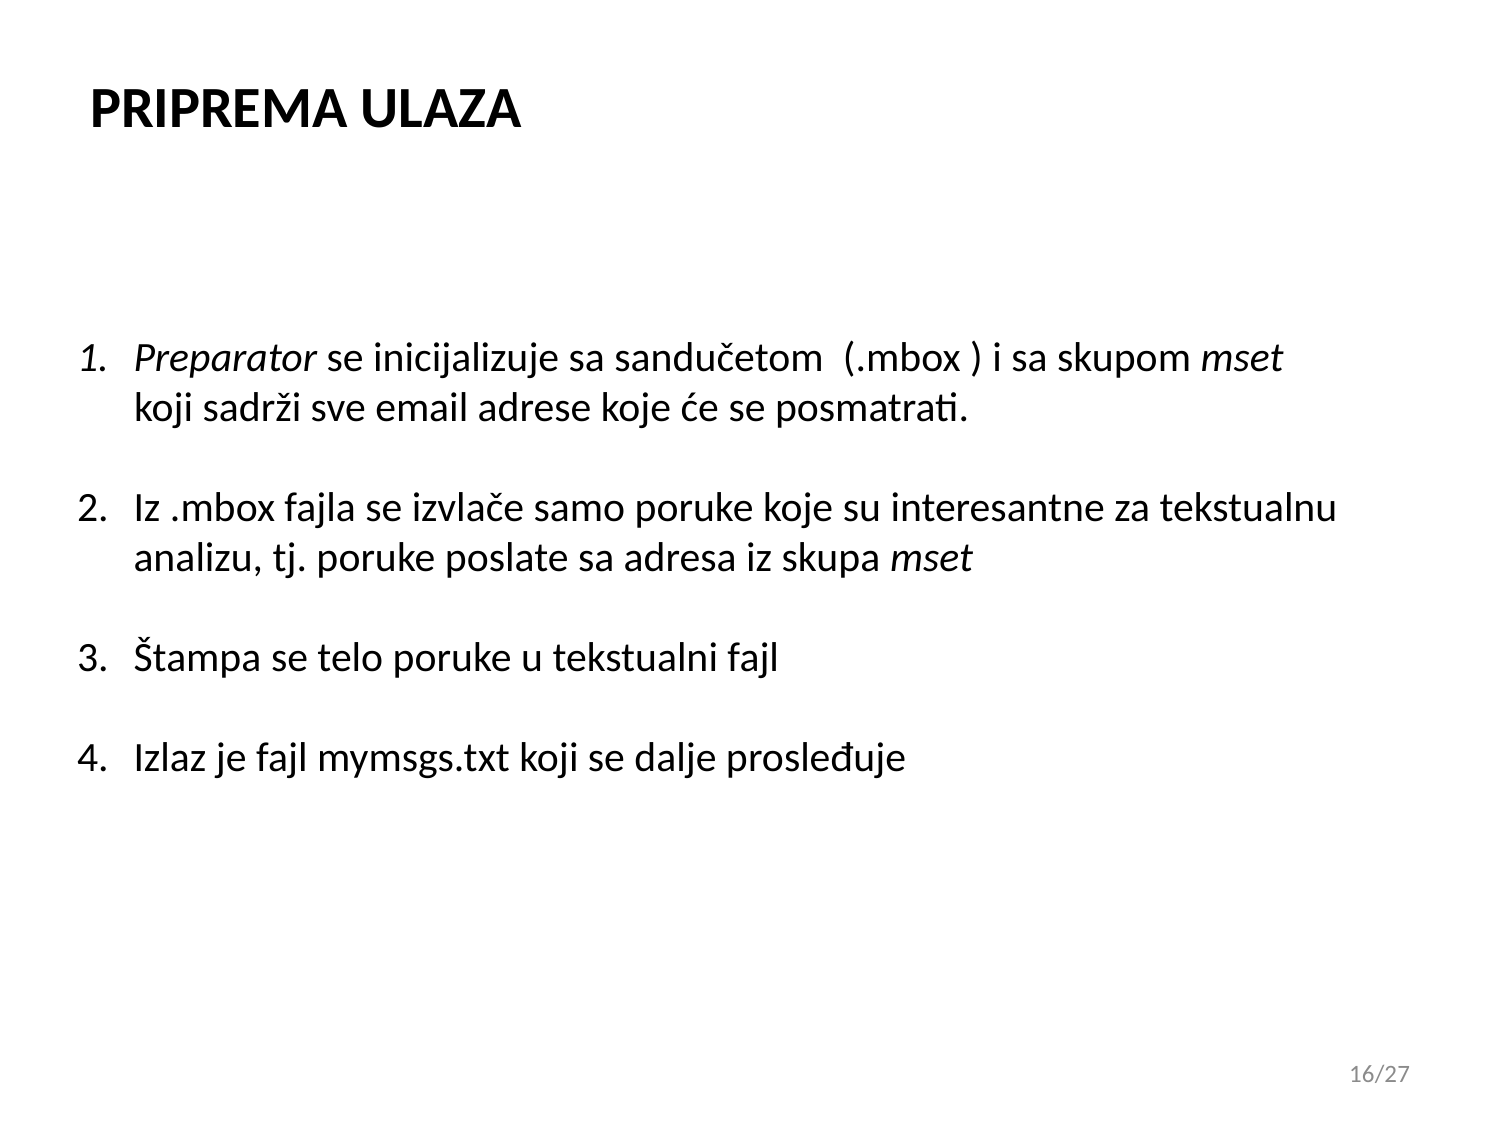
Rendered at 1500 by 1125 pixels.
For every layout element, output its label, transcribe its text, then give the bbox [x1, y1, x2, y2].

title PRIPREMA ULAZA [75, 45, 1425, 163]
text_box Preparator se inicijalizuje sa sandučetom (.mbox ) i sa skupom mset koji sadrži sve email adrese koje će se posmatrati. Iz .mbox fajla se izvlače samo poruke koje su interesantne za tekstualnu analizu, tj. poruke poslate sa adresa iz skupa mset Štampa se telo poruke u tekstualni fajl Izlaz je fajl mymsgs.txt koji se dalje prosleđuje [62, 322, 1400, 833]
slide_number 16/27 [1074, 1042, 1425, 1103]
